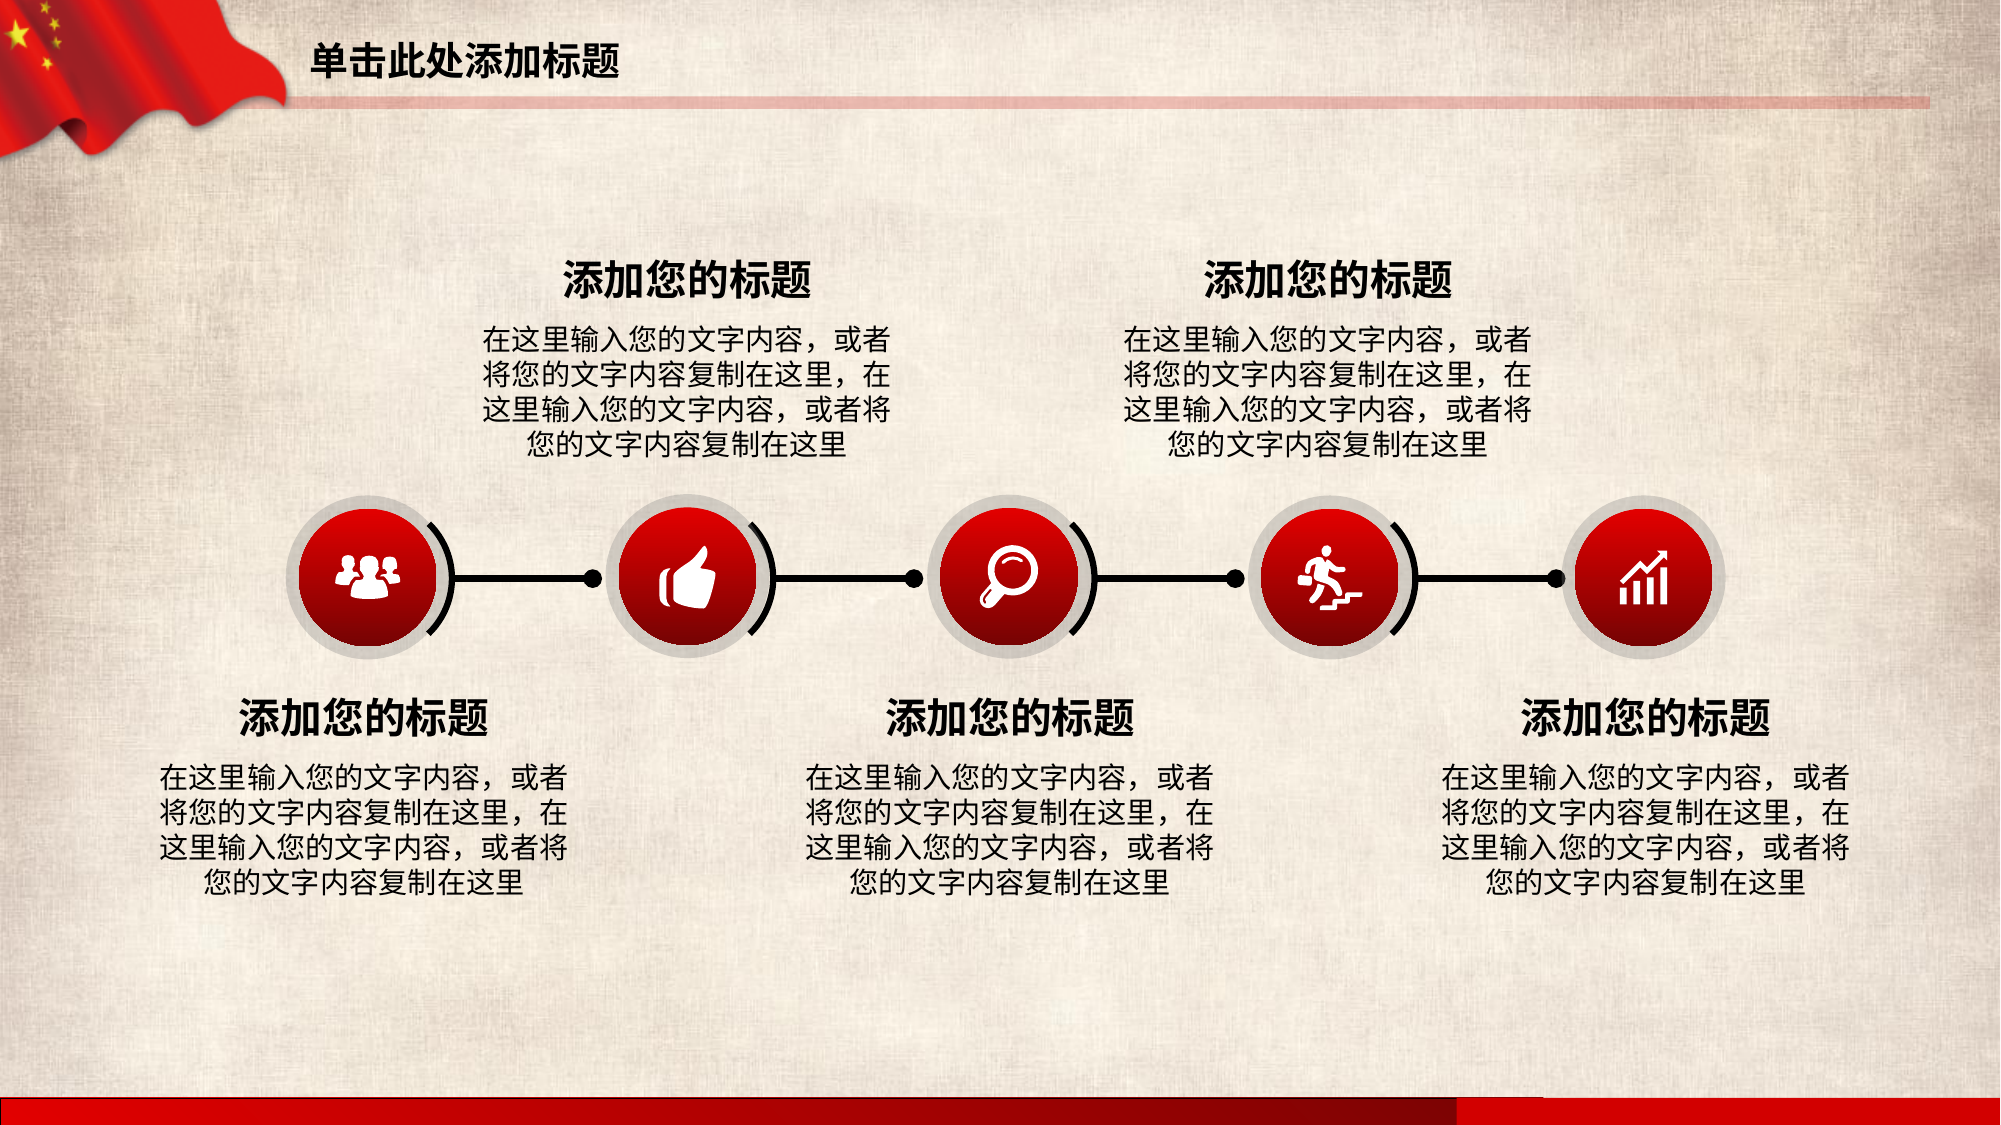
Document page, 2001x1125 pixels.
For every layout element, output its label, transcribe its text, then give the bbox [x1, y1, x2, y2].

text_box [319, 95, 1931, 110]
text_box [1456, 1097, 2000, 1125]
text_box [1262, 501, 1557, 655]
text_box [285, 495, 450, 660]
text_box 在这里输入您的文字内容，或者将您的文字内容复制在这里，在这里输入您的文字内容，或者将您的文字内容复制在这里 [134, 752, 594, 907]
text_box 在这里输入您的文字内容，或者将您的文字内容复制在这里，在这里输入您的文字内容，或者将您的文字内容复制在这里 [780, 752, 1240, 907]
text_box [1297, 544, 1363, 611]
text_box 在这里输入您的文字内容，或者将您的文字内容复制在这里，在这里输入您的文字内容，或者将您的文字内容复制在这里 [1416, 752, 1876, 907]
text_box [605, 494, 770, 659]
text_box 添加您的标题 [847, 684, 1173, 750]
text_box 在这里输入您的文字内容，或者将您的文字内容复制在这里，在这里输入您的文字内容，或者将您的文字内容复制在这里 [1098, 313, 1558, 469]
picture [0, 0, 2001, 1125]
text_box [0, 1097, 1456, 1125]
text_box 添加您的标题 [201, 684, 527, 750]
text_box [299, 501, 593, 655]
text_box 在这里输入您的文字内容，或者将您的文字内容复制在这里，在这里输入您的文字内容，或者将您的文字内容复制在这里 [457, 313, 917, 469]
text_box 添加您的标题 [524, 246, 850, 311]
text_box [927, 494, 1092, 659]
text_box 添加您的标题 [1483, 684, 1809, 750]
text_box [941, 501, 1236, 655]
text_box 单击此处添加标题 [319, 29, 635, 91]
text_box 添加您的标题 [1165, 246, 1491, 311]
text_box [1247, 495, 1412, 660]
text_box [1561, 495, 1726, 660]
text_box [770, 501, 914, 655]
